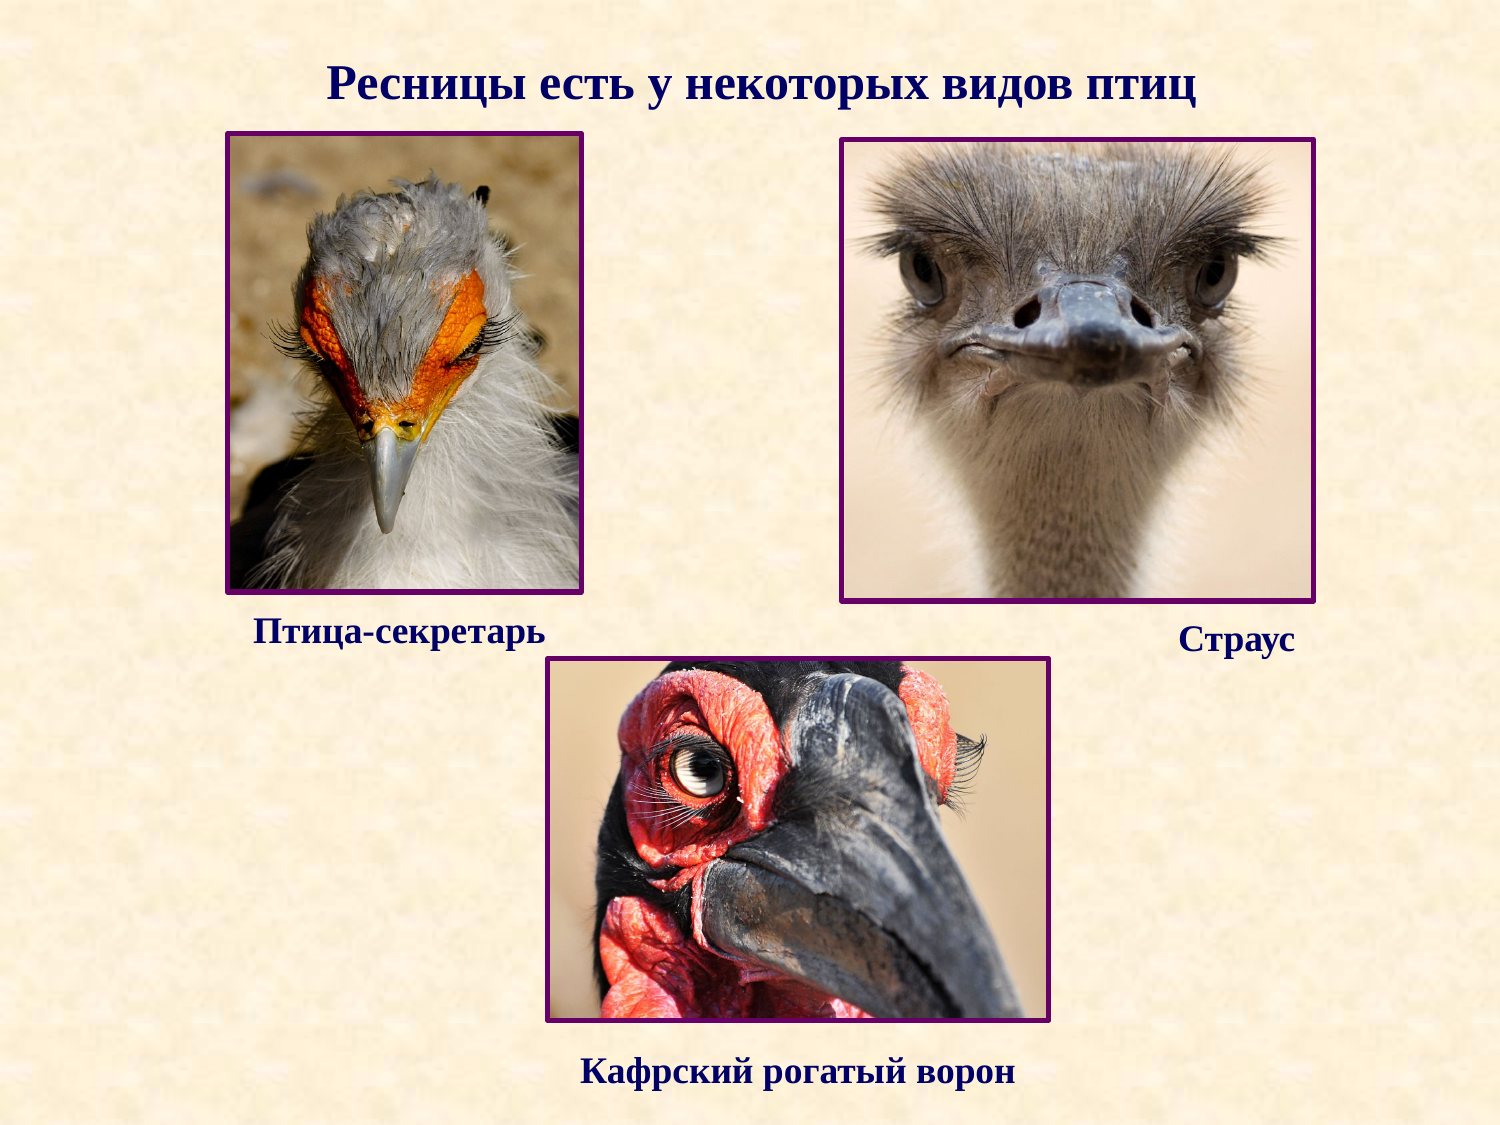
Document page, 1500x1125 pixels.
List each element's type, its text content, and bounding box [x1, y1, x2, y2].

text_box Ресницы есть у некоторых видов птиц [265, 42, 1258, 118]
text_box Страус [1163, 607, 1311, 667]
text_box Птица-секретарь [238, 599, 561, 659]
picture [0, 0, 1500, 1125]
text_box Кафрский рогатый ворон [565, 1038, 1031, 1099]
